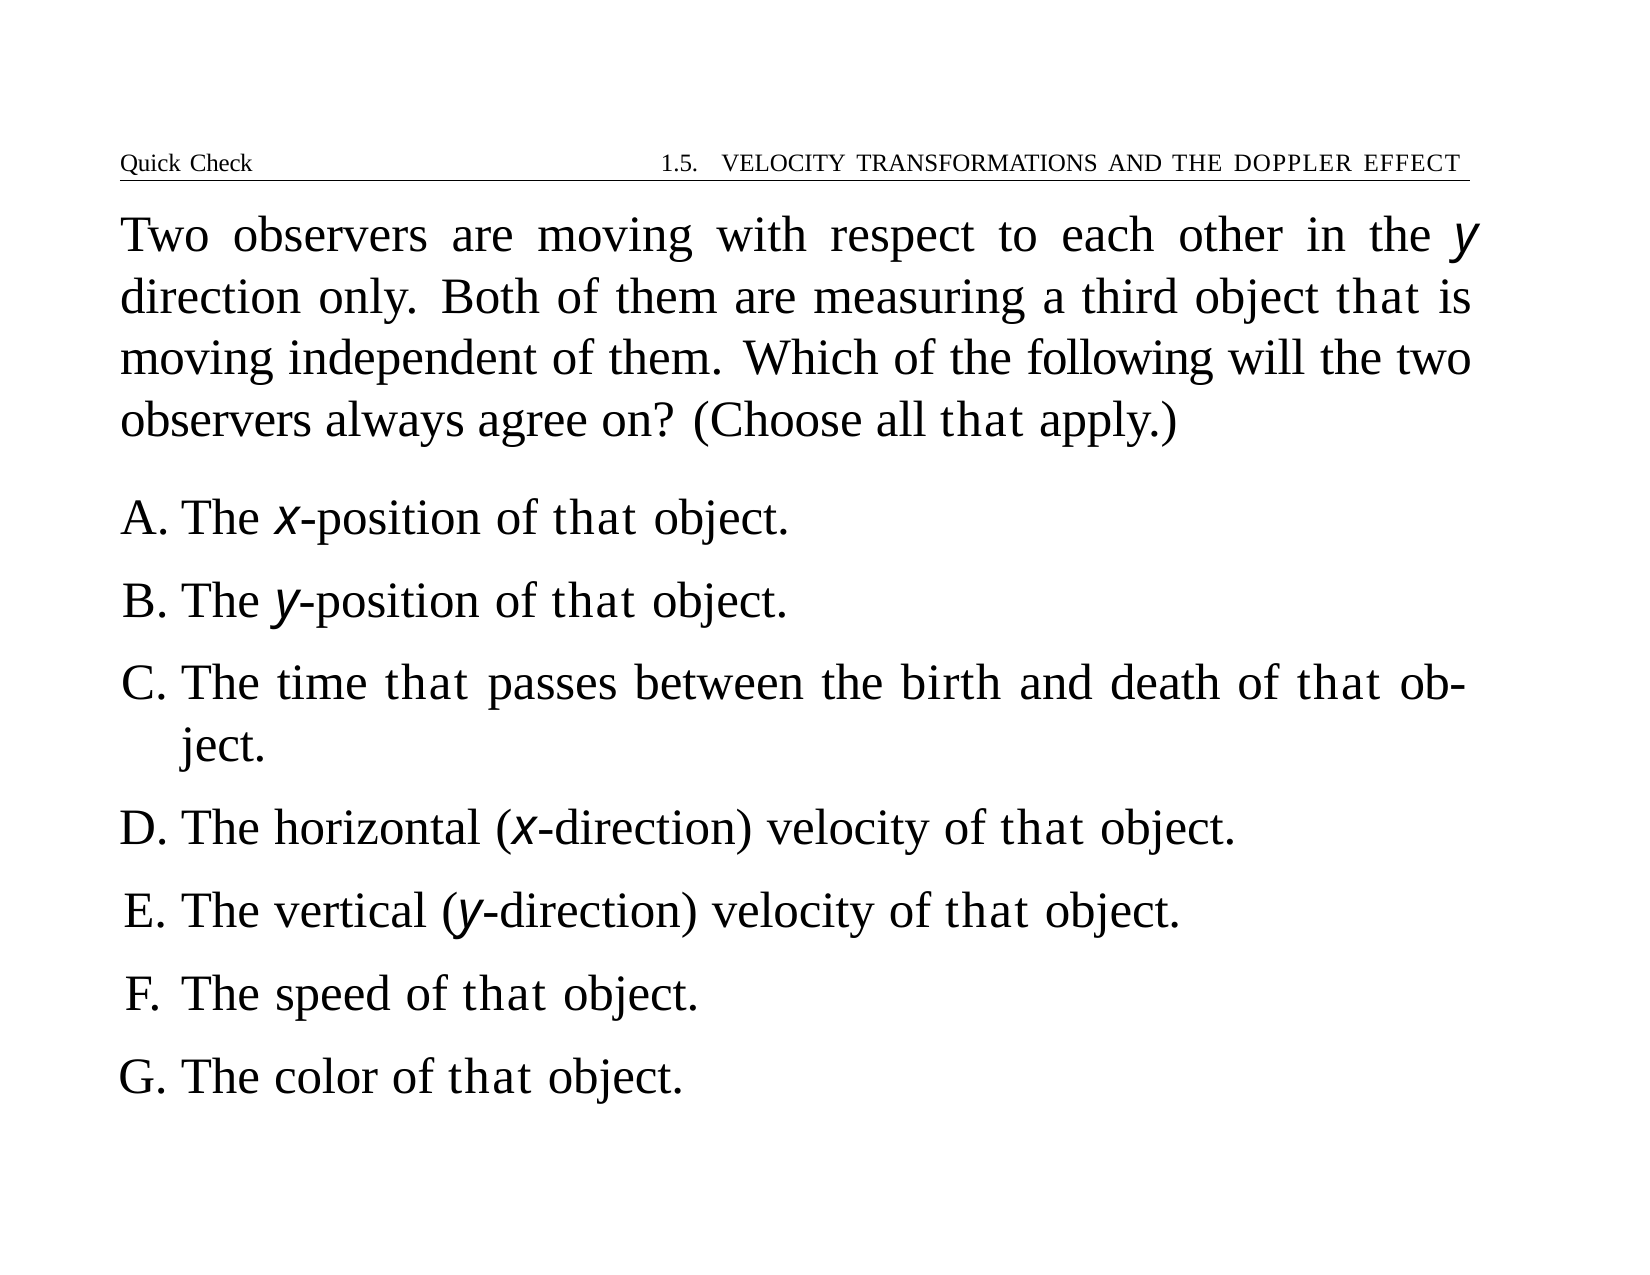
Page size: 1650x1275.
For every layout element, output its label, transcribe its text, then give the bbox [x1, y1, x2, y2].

text_box The x-position of that object. The y-position of that object. The time that passes between the birth and death of that ob- ject. The horizontal (x-direction) velocity of that object. The vertical (y-direction) velocity of that object. The speed of that object. The color of that object. [116, 459, 1473, 1104]
text_box Quick Check 1.5. VELOCITY TRANSFORMATIONS AND THE DOPPLER EFFECT [117, 144, 1473, 176]
title Two observers are moving with respect to each other in the y direction only. Both of them are measuring a third object that is moving independent of them. Which of the following will the two observers always agree on? (Choose all that apply.) [117, 198, 1473, 447]
